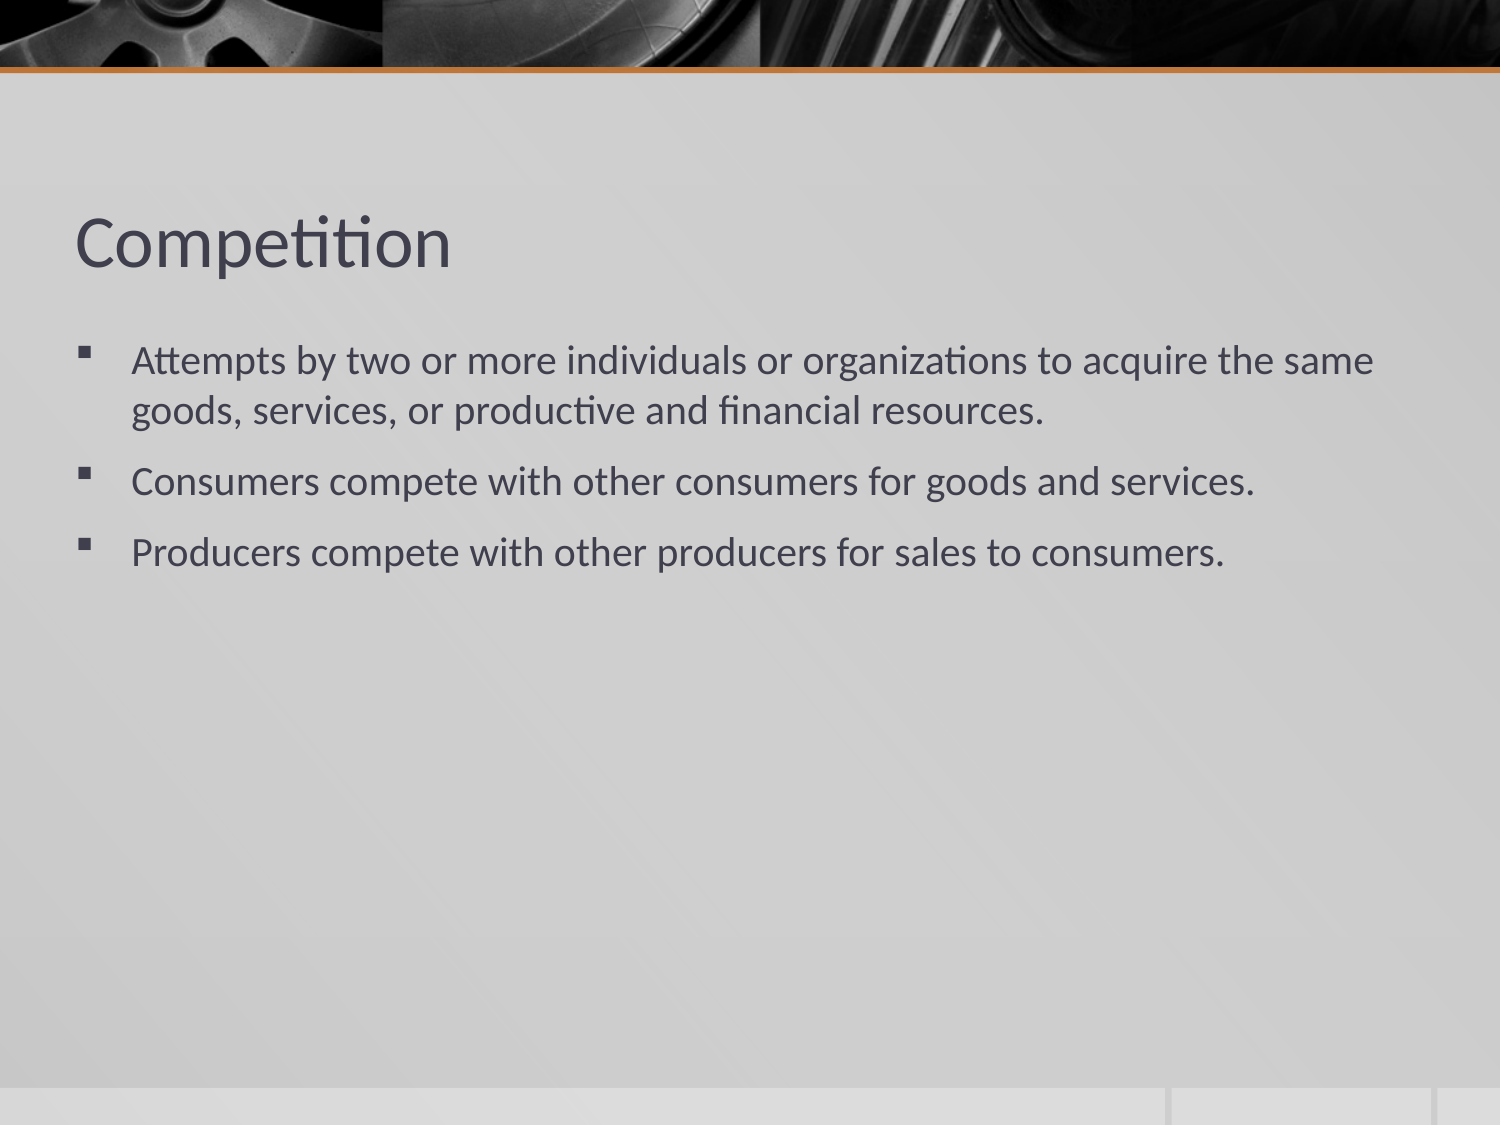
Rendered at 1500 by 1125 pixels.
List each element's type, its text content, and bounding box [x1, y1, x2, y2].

list Attempts by two or more individuals or organizations to acquire the same goods, services, or productive and financial resources. Consumers compete with other consumers for goods and services. Producers compete with other producers for sales to consumers. [75, 324, 1425, 1005]
picture [0, 0, 1500, 67]
title Competition [75, 162, 1425, 313]
